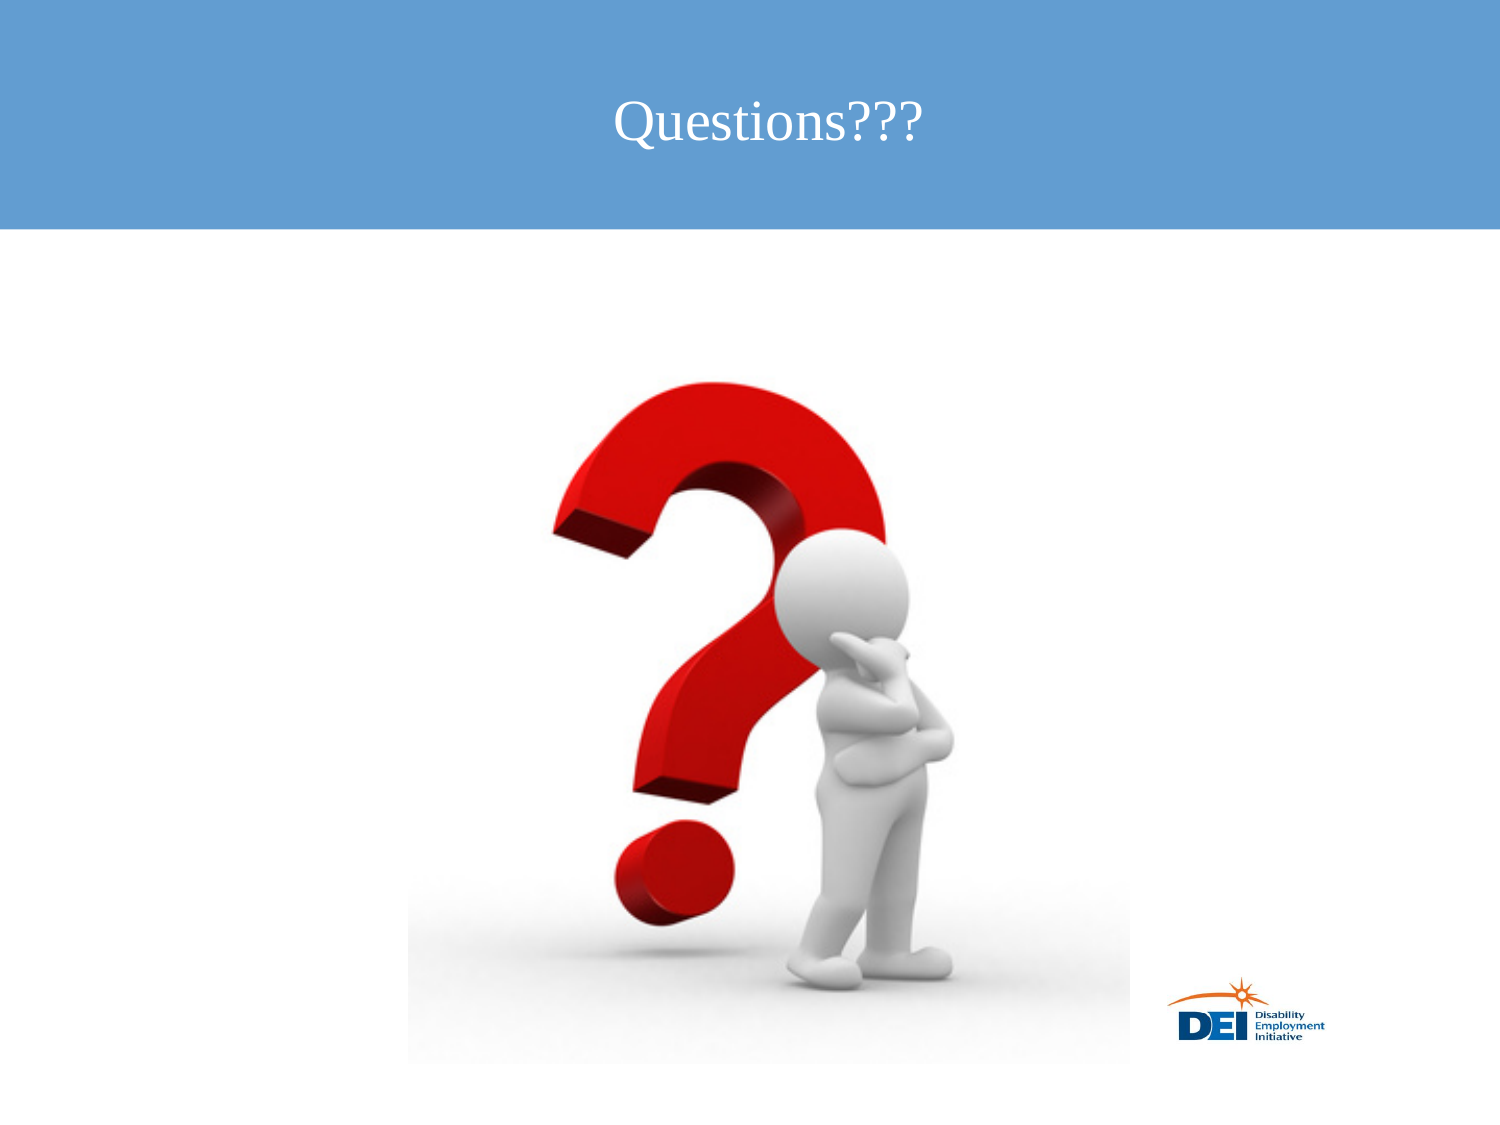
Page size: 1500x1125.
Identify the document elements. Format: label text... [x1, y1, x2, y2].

text_box Questions??? [598, 75, 940, 160]
picture [1167, 968, 1333, 1057]
picture [408, 343, 1130, 1064]
